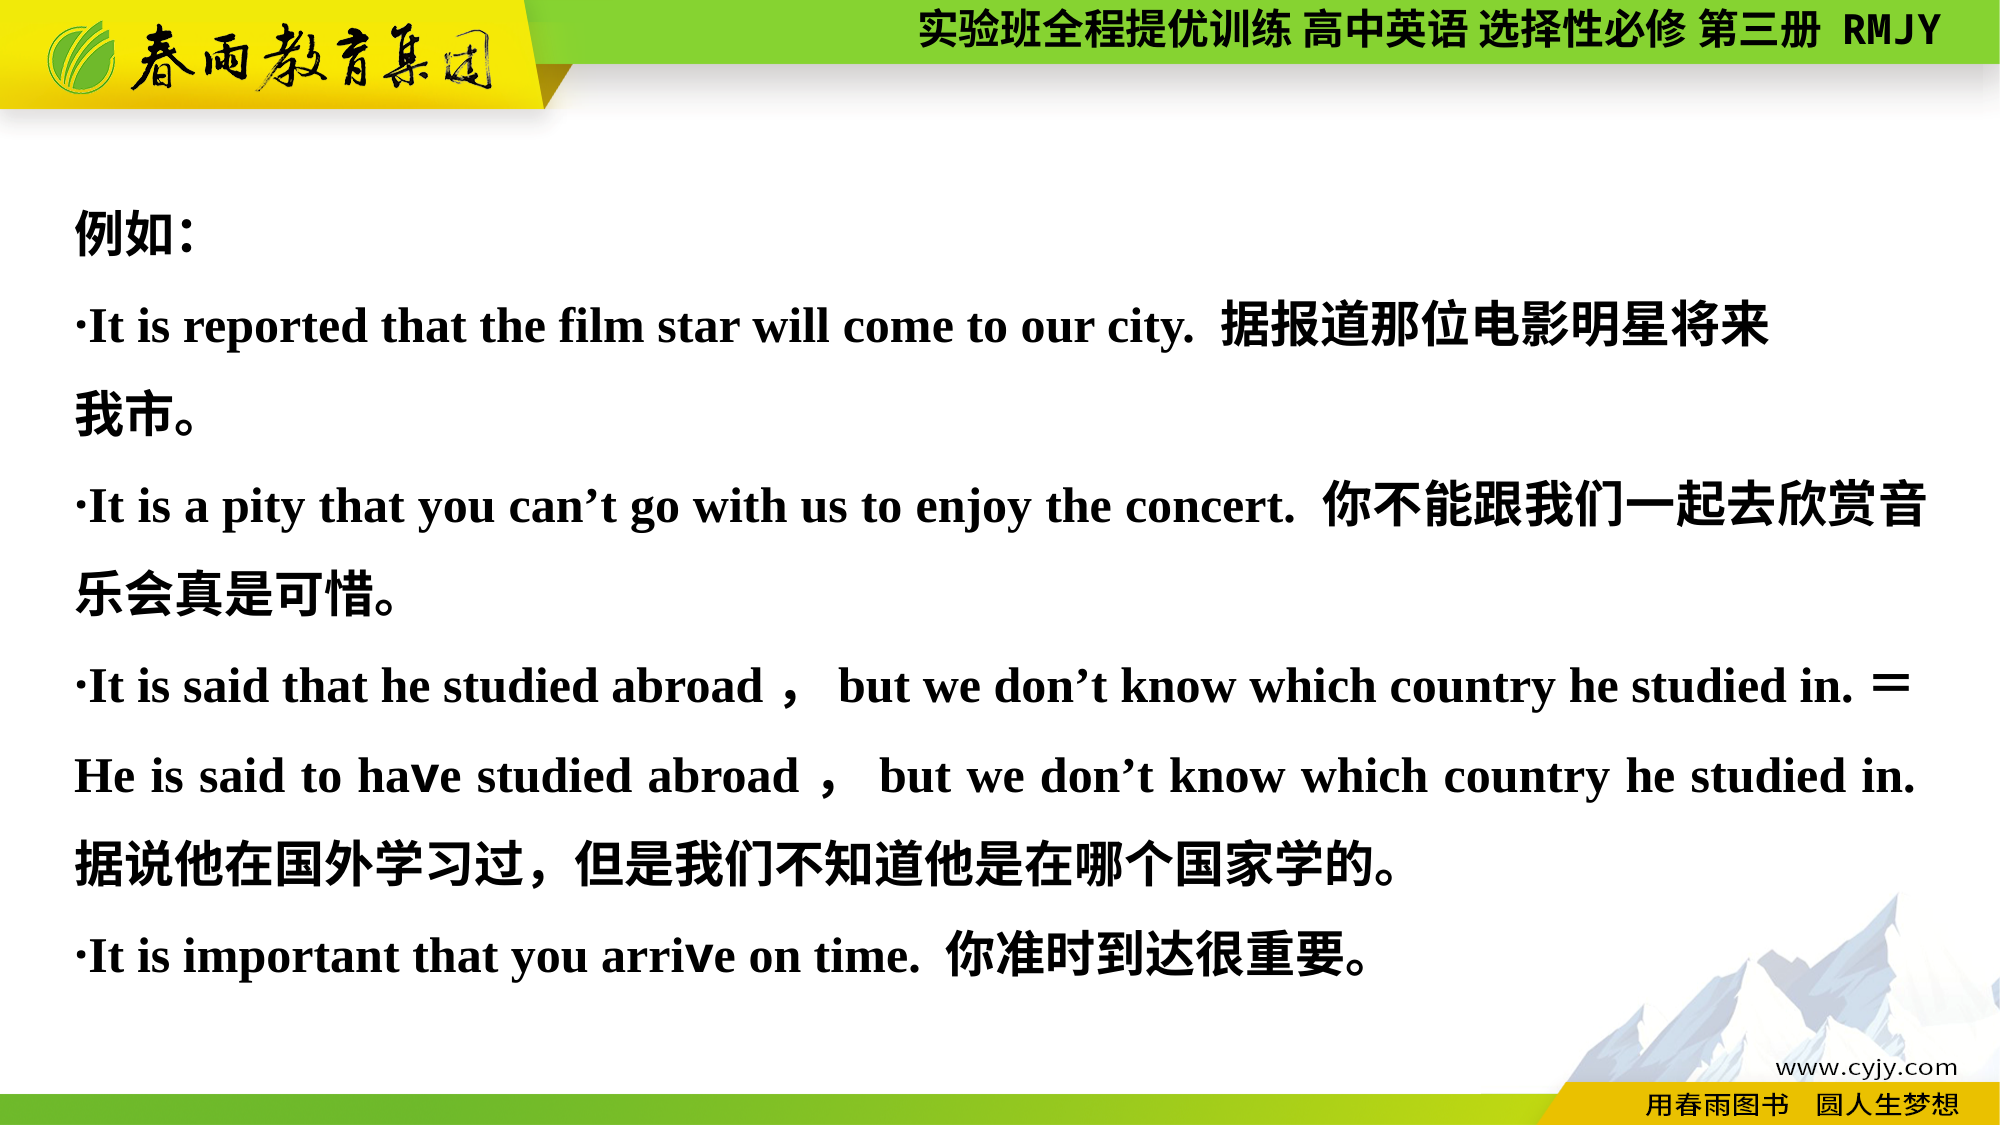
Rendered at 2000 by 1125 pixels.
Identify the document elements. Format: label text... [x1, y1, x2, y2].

picture [0, 0, 2000, 1125]
list 例如： ·It is reported that the film star will come to our city. 据报道那位电影明星将来 我市。 ·It is a pity that you can’t go with us to enjoy the concert. 你不能跟我们一起去欣赏音乐会真是可惜。 ·It is said that he studied abroad，but we don’t know which country he studied in.＝He is said to have studied abroad，but we don’t know which country he studied in.据说他在国外学习过，但是我们不知道他是在哪个国家学的。 ·It is important that you arrive on time. 你准时到达很重要。 [59, 164, 1944, 988]
